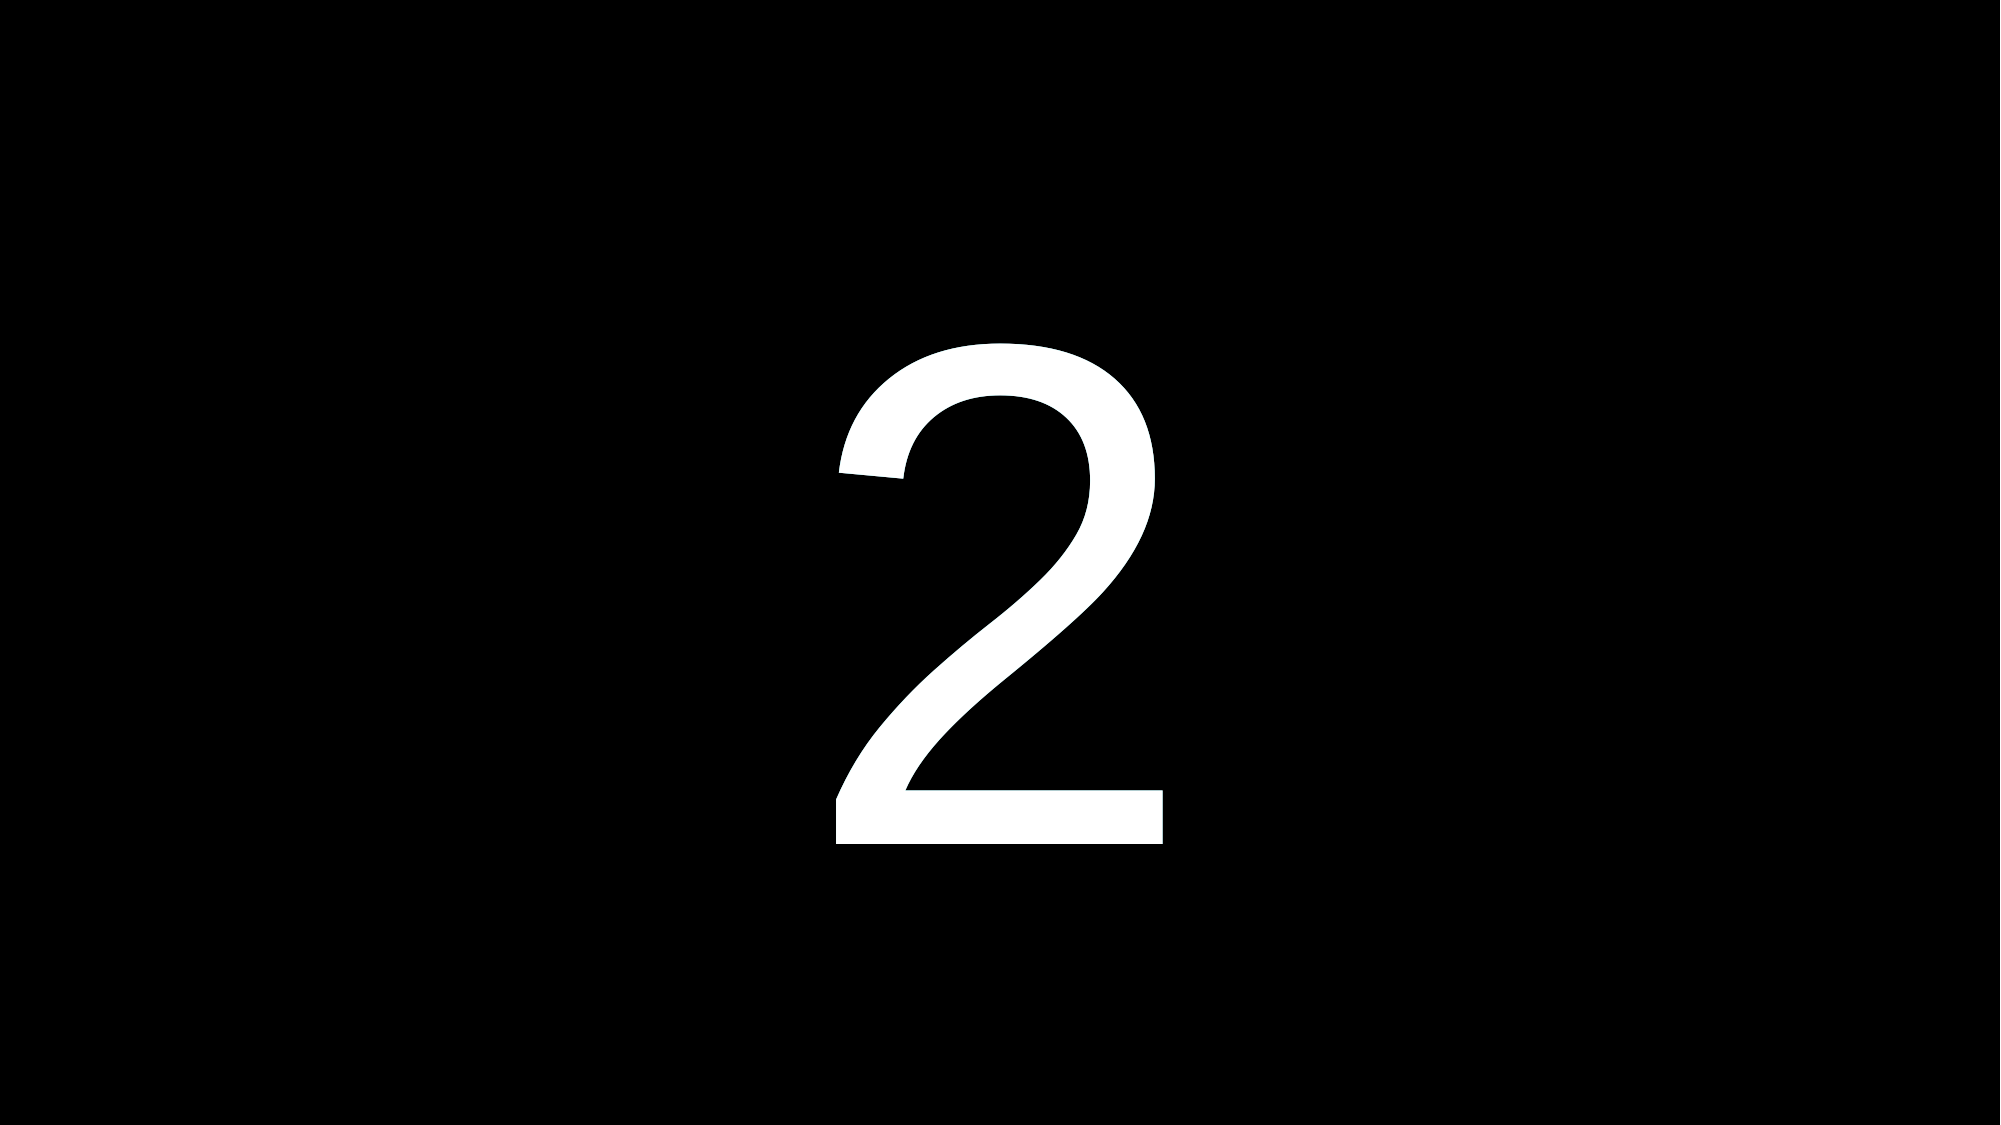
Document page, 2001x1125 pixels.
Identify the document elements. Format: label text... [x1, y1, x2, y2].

text_box 2 [785, 120, 1214, 996]
